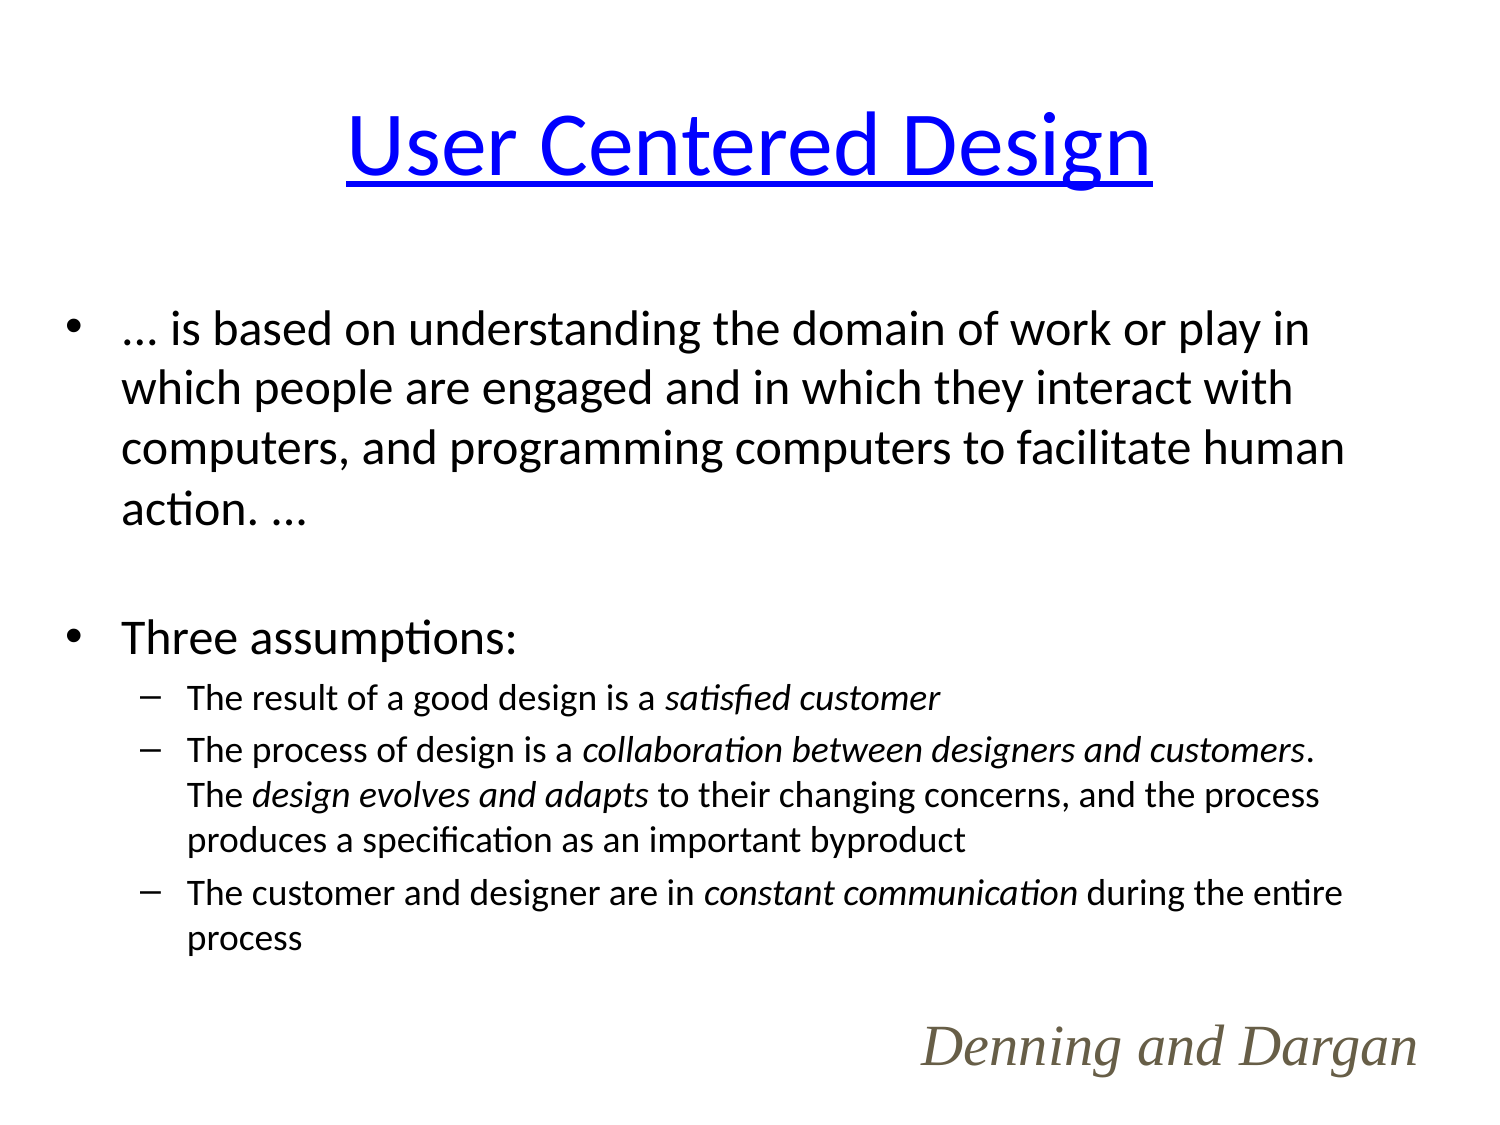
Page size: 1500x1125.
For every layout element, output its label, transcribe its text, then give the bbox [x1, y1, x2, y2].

title User Centered Design [75, 45, 1425, 233]
text_box Denning and Dargan [906, 999, 1435, 1086]
list ... is based on understanding the domain of work or play in which people are engaged and in which they interact with computers, and programming computers to facilitate human action. ... Three assumptions: The result of a good design is a satisfied customer The process of design is a collaboration between designers and customers. The design evolves and adapts to their changing concerns, and the process produces a specification as an important byproduct The customer and designer are in constant communication during the entire process [50, 287, 1388, 1125]
